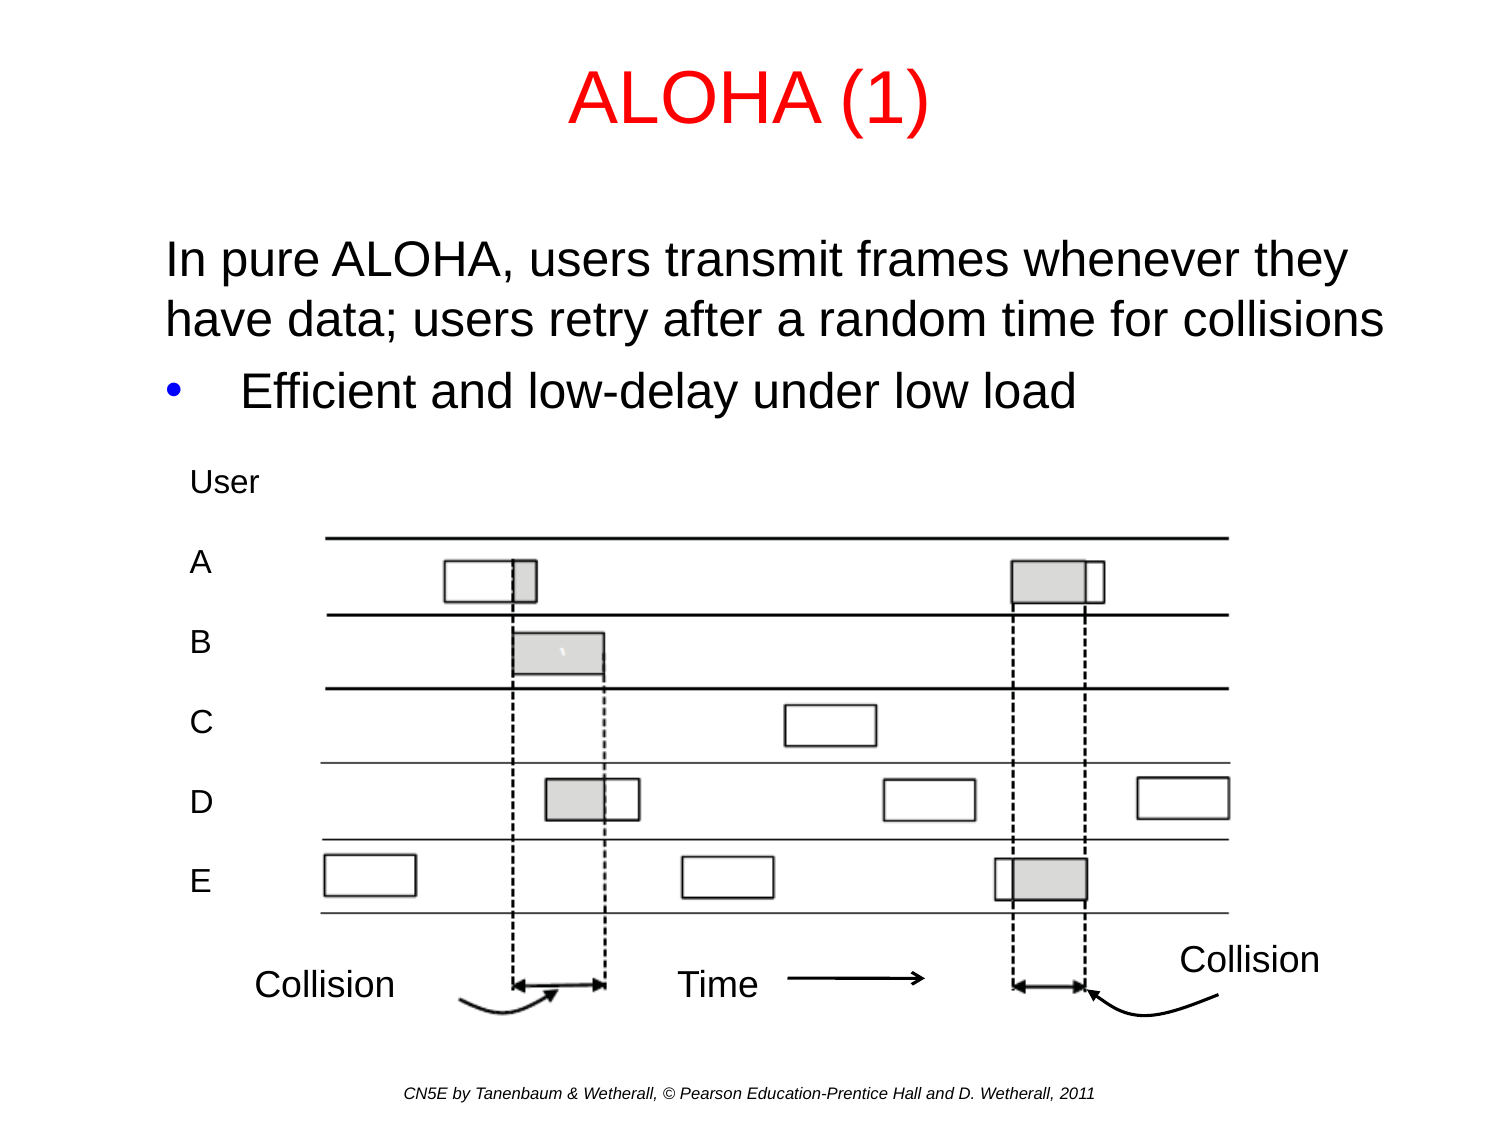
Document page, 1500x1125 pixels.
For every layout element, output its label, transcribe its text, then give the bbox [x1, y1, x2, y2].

list In pure ALOHA, users transmit frames whenever they have data; users retry after a random time for collisions Efficient and low-delay under low load ` [149, 218, 1429, 974]
title ALOHA (1) [0, 0, 1500, 188]
footer CN5E by Tanenbaum & Wetherall, © Pearson Education-Prentice Hall and D. Wetherall, 2011 [0, 1074, 1500, 1125]
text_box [152, 434, 1401, 1044]
